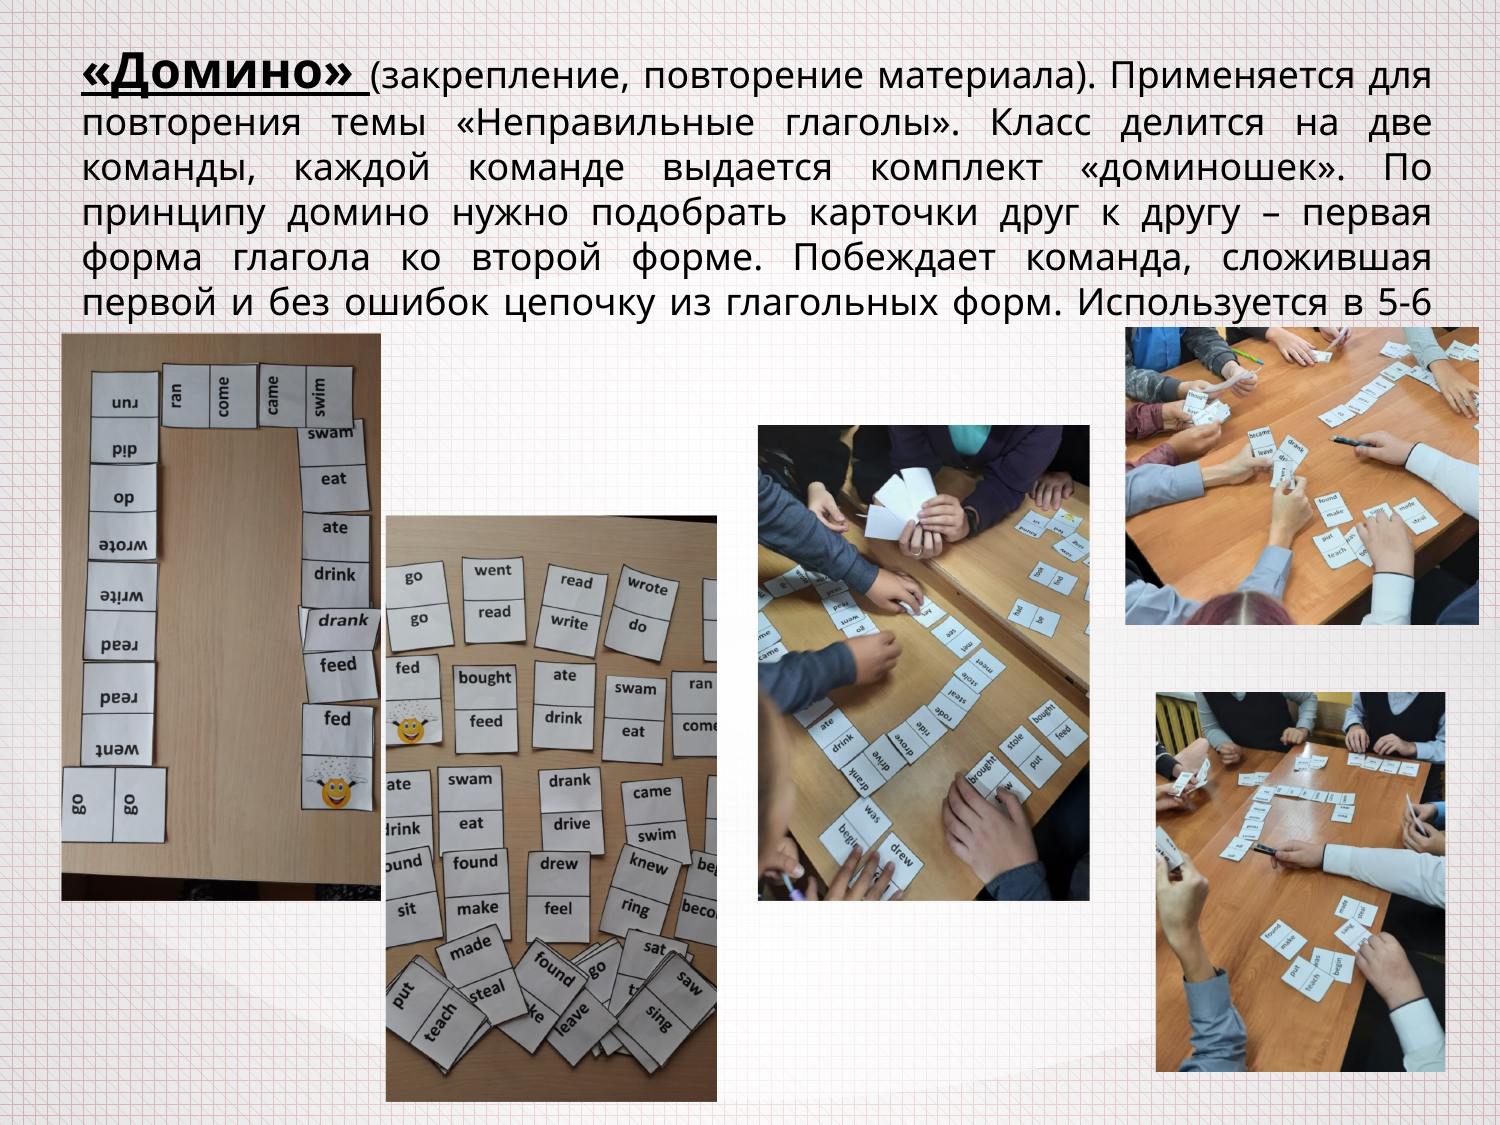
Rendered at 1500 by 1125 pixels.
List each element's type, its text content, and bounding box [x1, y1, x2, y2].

text_box «Домино» (закрепление, повторение материала). Применяется для повторения темы «Неправильные глаголы». Класс делится на две команды, каждой команде выдается комплект «доминошек». По принципу домино нужно подобрать карточки друг к другу – первая форма глагола ко второй форме. Побеждает команда, сложившая первой и без ошибок цепочку из глагольных форм. Используется в 5-6 классах. [66, 30, 1449, 376]
picture [0, 298, 1491, 1101]
